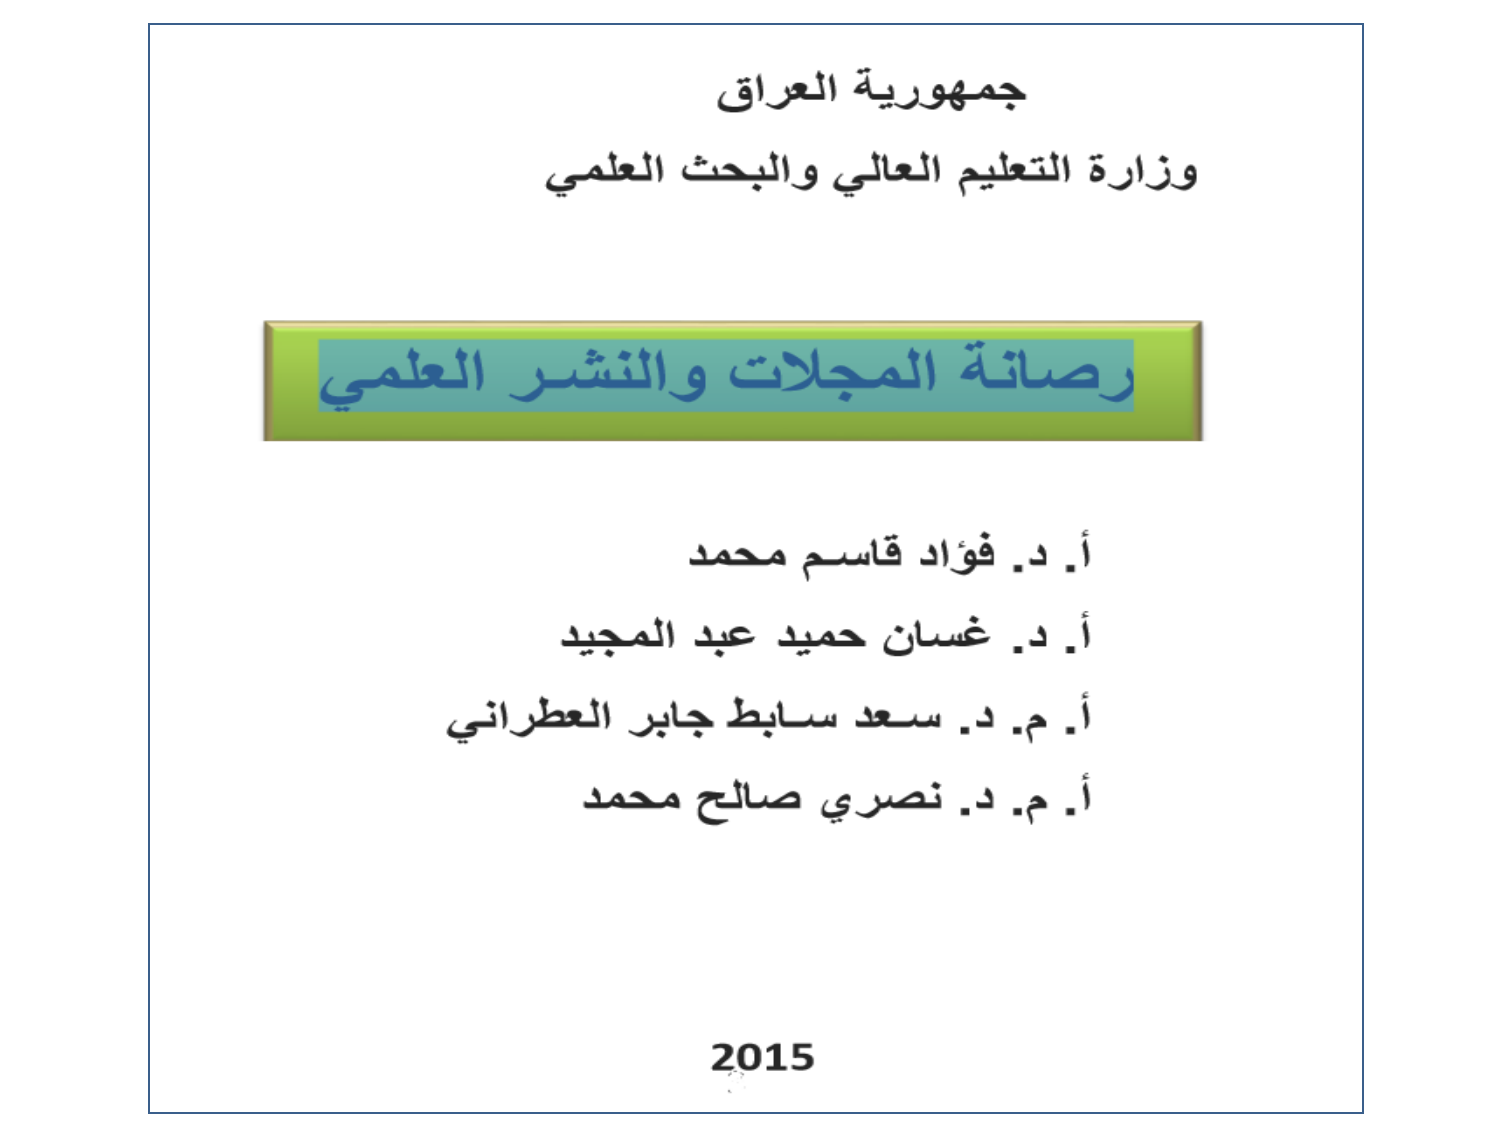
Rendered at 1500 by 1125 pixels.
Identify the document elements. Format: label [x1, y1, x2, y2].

picture [149, 24, 1363, 1113]
